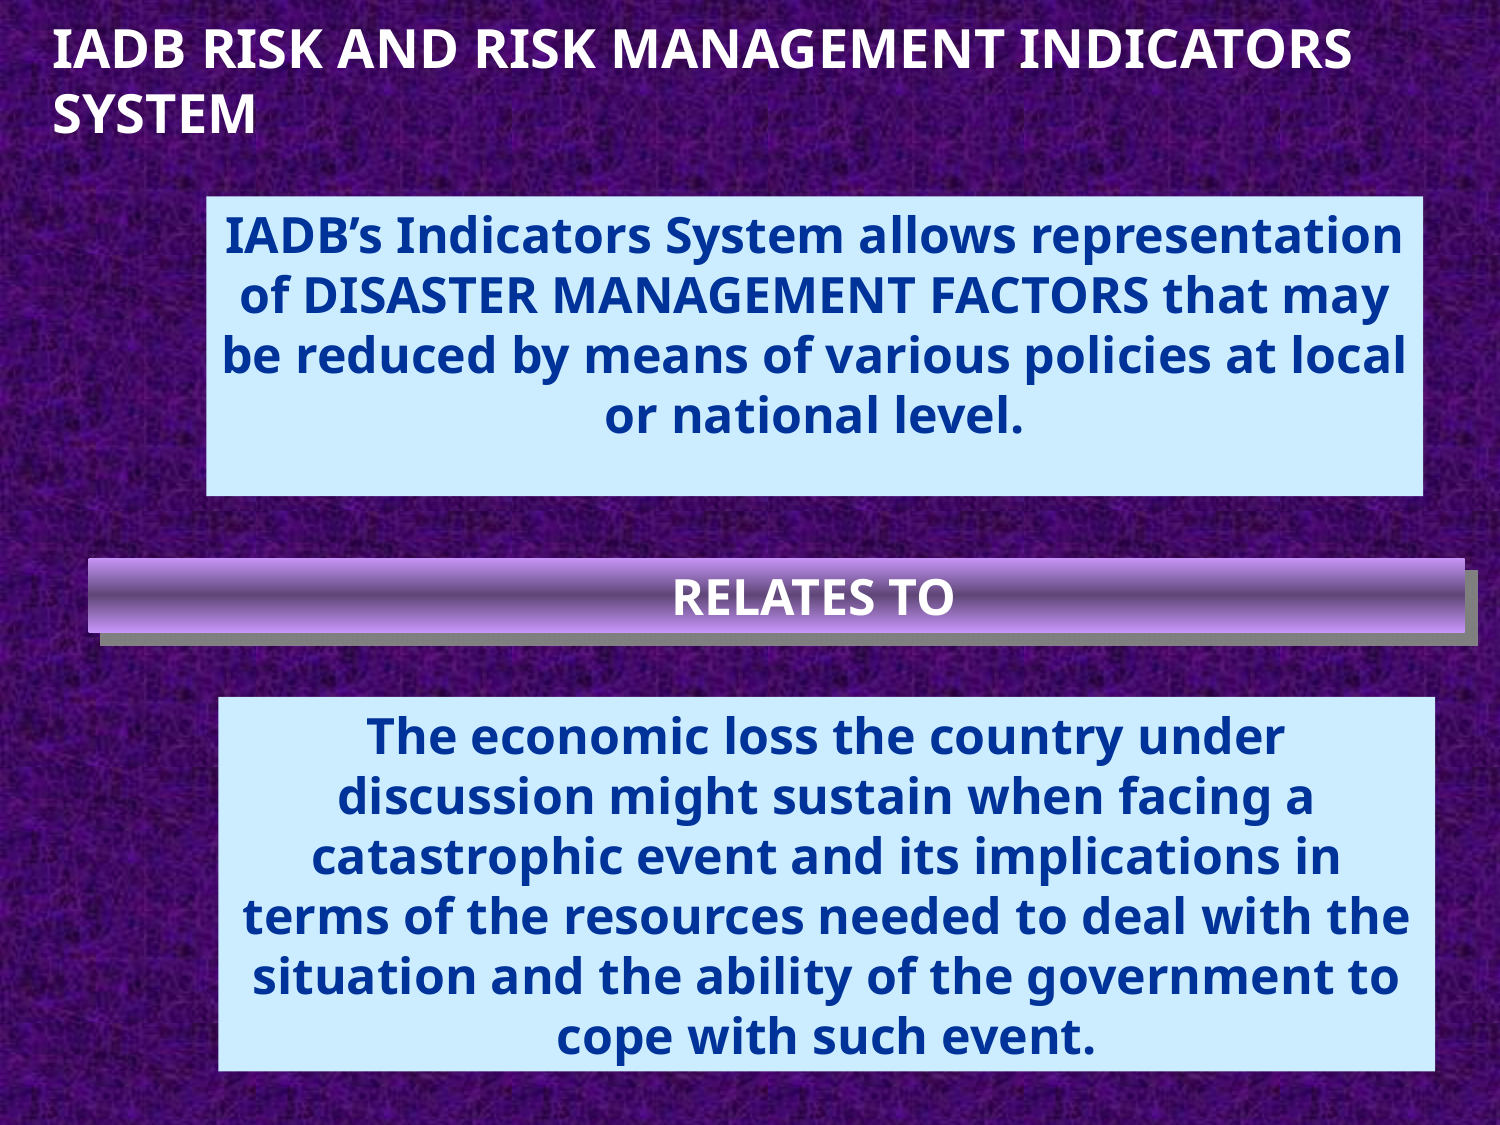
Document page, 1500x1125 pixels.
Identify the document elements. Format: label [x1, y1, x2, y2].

text_box [37, 6, 1465, 1012]
picture [0, 0, 1500, 1125]
